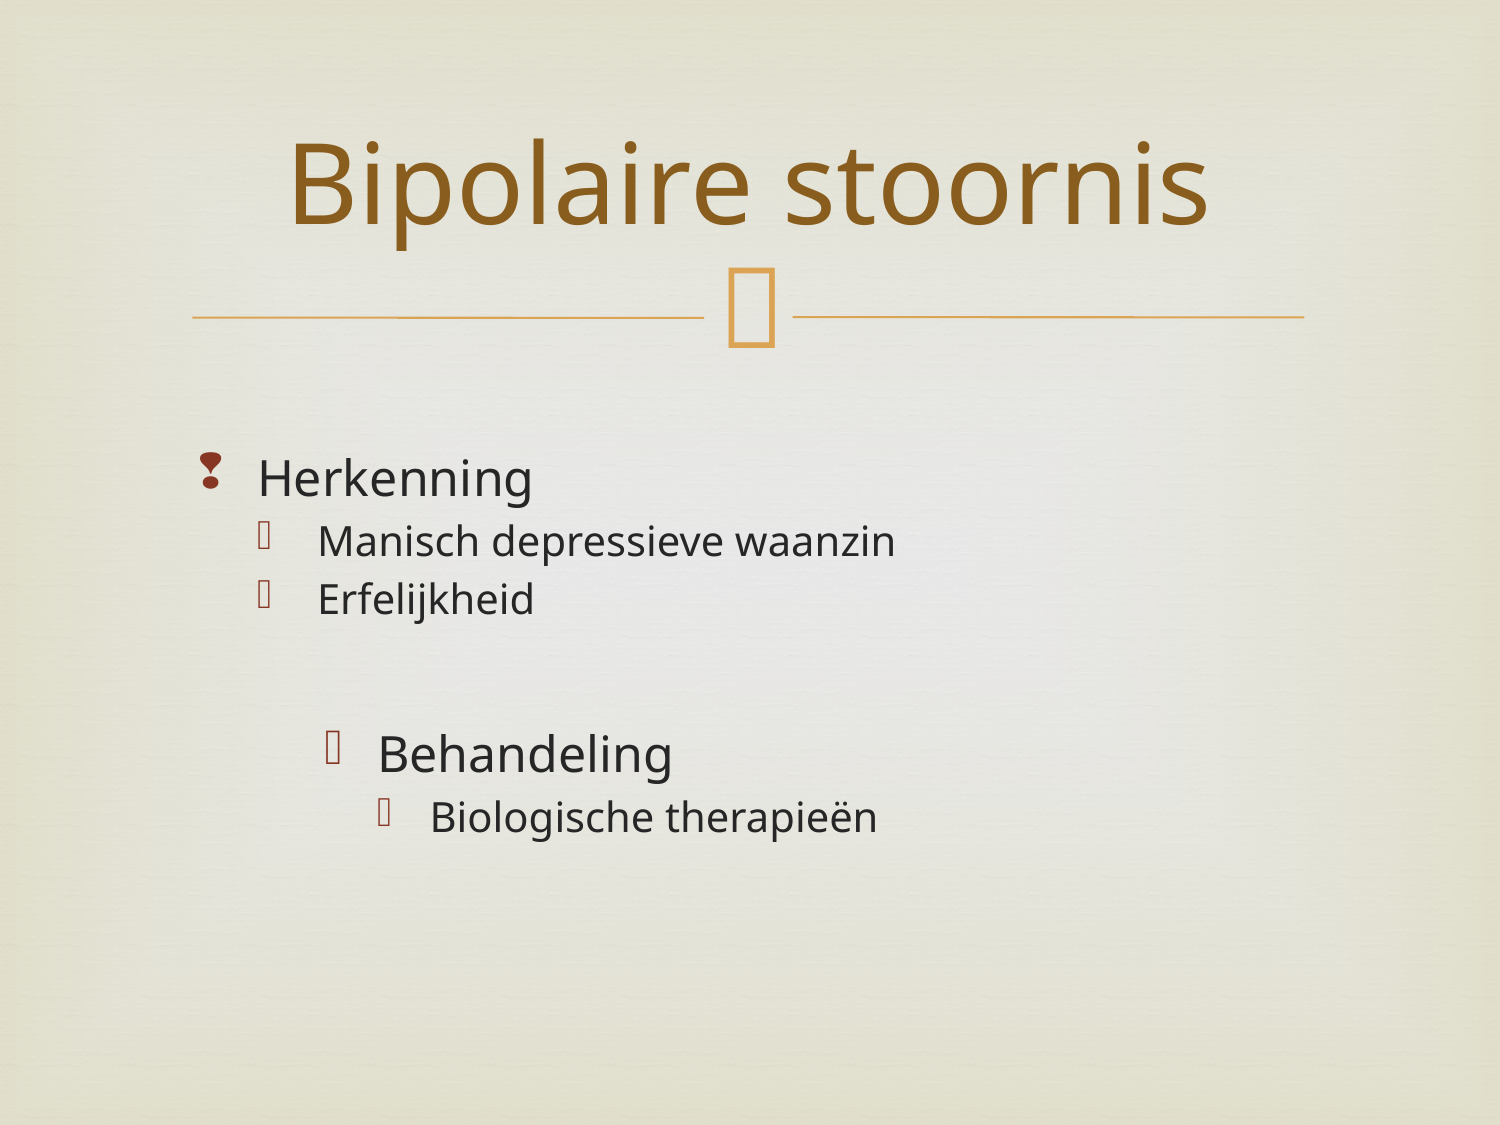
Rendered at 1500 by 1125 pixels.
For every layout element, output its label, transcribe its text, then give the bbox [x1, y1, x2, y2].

list Herkenning Manisch depressieve waanzin Erfelijkheid Behandeling Biologische therapieën [114, 368, 1386, 1005]
title Bipolaire stoornis [112, 93, 1386, 267]
